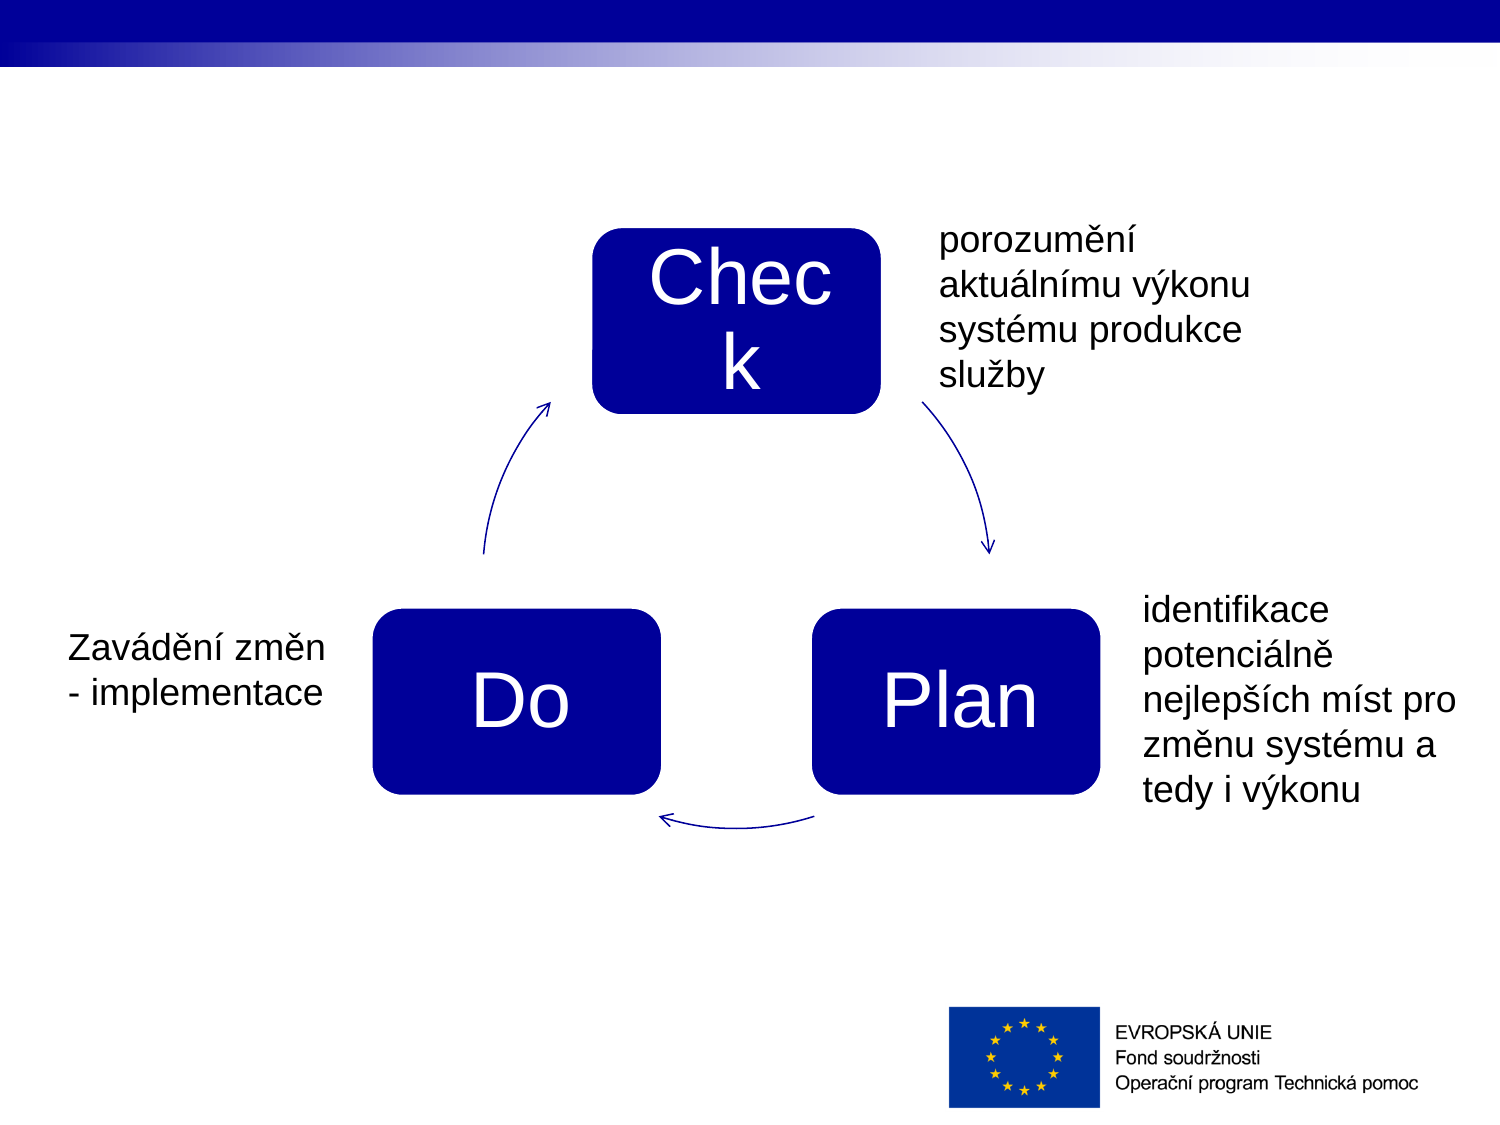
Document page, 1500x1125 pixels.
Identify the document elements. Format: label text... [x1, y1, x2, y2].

text_box Zavádění změn - implementace [53, 615, 225, 721]
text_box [230, 225, 1244, 865]
text_box identifikace potenciálně nejlepších míst pro změnu systému a tedy i výkonu [1249, 577, 1500, 818]
picture [915, 973, 1452, 1125]
text_box porozumění aktuálnímu výkonu systému produkce služby [924, 208, 1332, 403]
